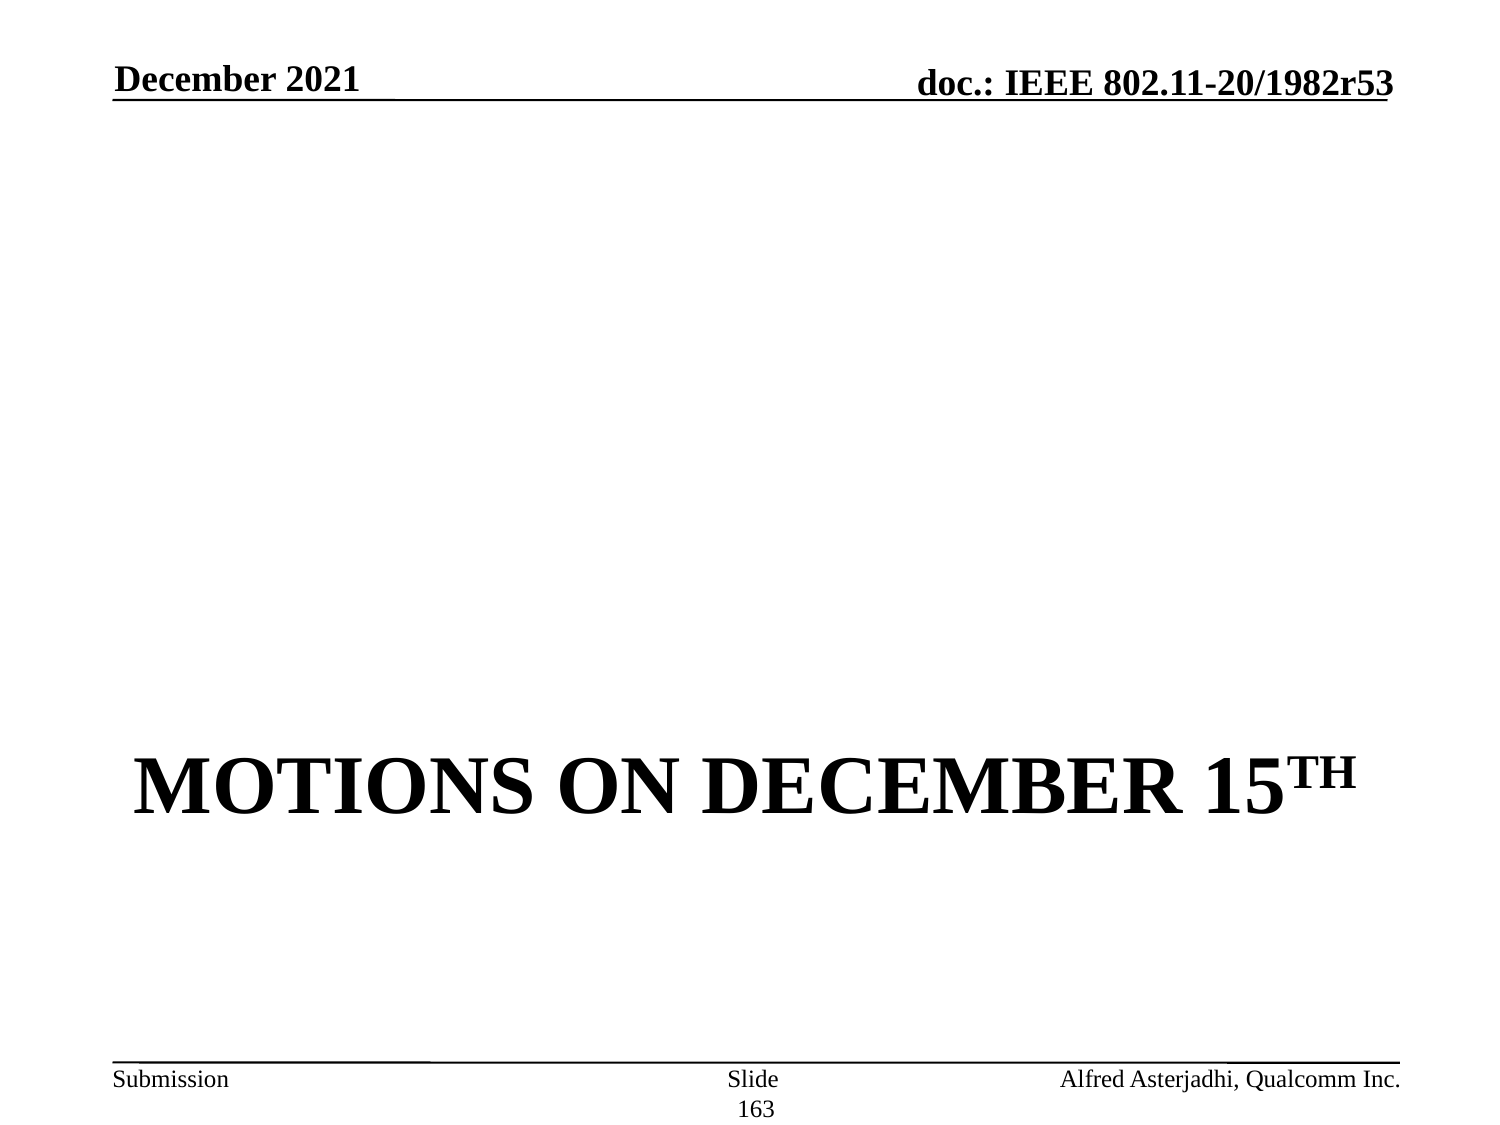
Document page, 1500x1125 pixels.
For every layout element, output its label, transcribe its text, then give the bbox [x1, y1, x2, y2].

footer Alfred Asterjadhi, Qualcomm Inc. [878, 1061, 1402, 1093]
title Motions on DECEMBER 15th [118, 722, 1394, 947]
slide_number Slide 163 [712, 1061, 800, 1123]
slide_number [114, 54, 423, 100]
